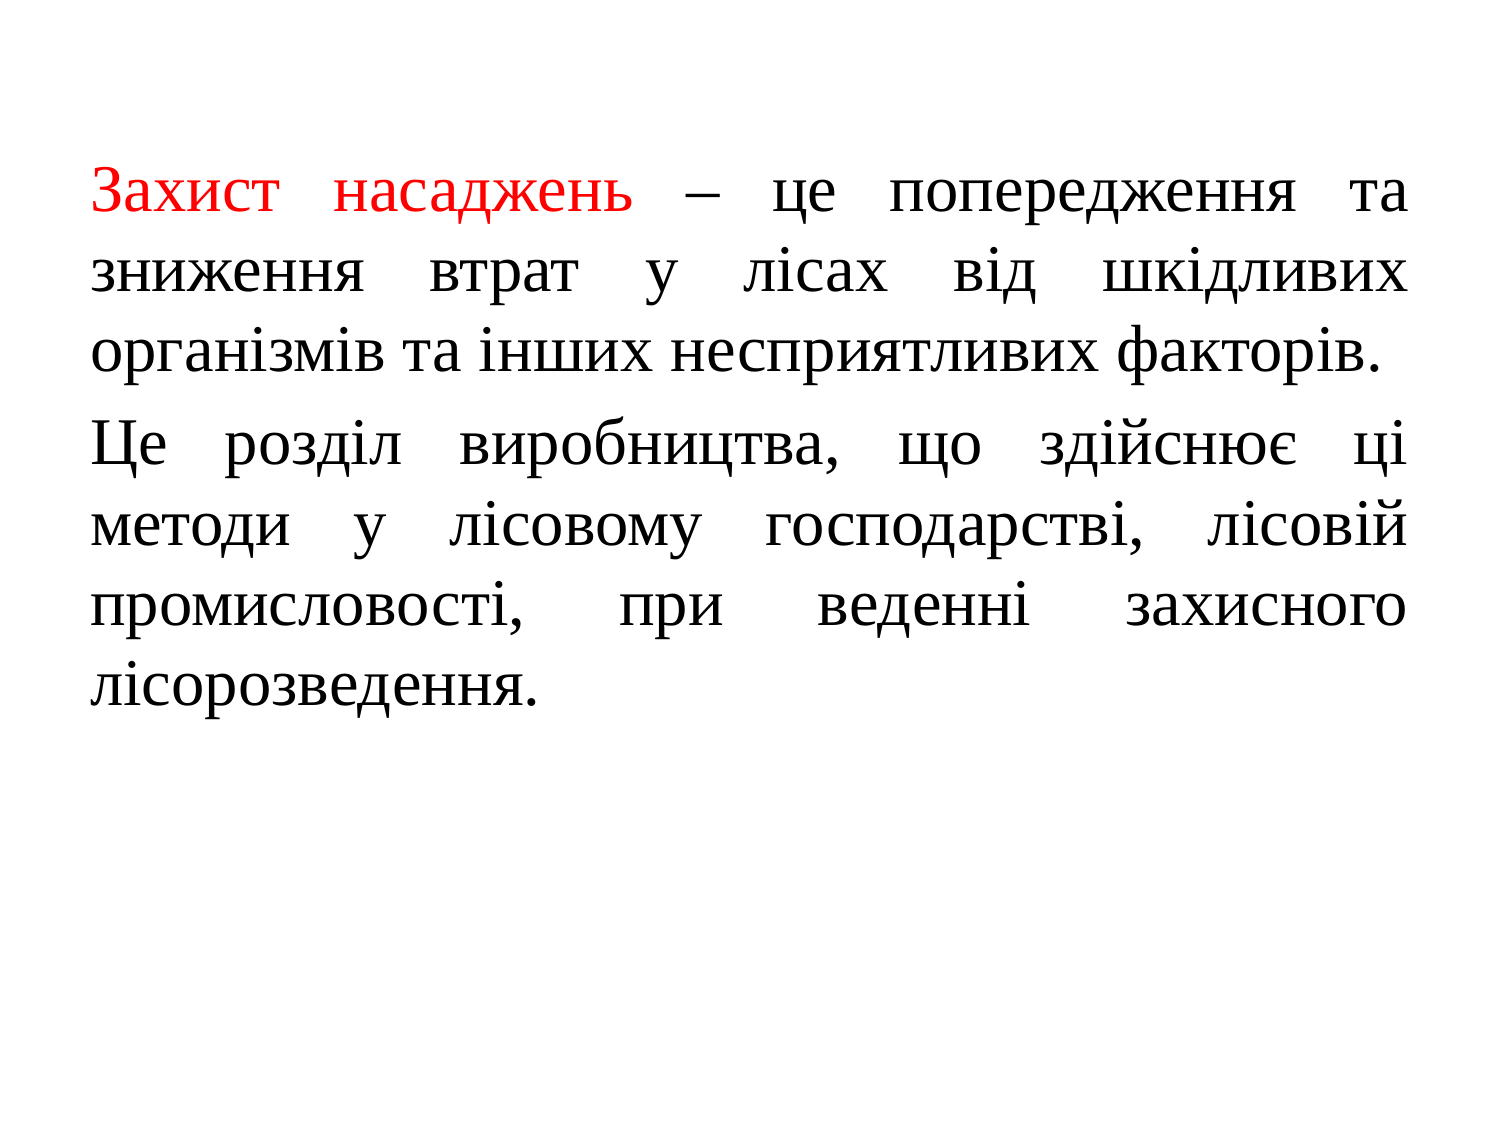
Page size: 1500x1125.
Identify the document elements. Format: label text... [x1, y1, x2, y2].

list Захист насаджень – це попередження та зниження втрат у лісах від шкідливих організмів та інших несприятливих факторів. Це розділ виробництва, що здійснює ці методи у лісовому господарстві, лісовій промисловості, при веденні захисного лісорозведення. [75, 137, 1425, 882]
